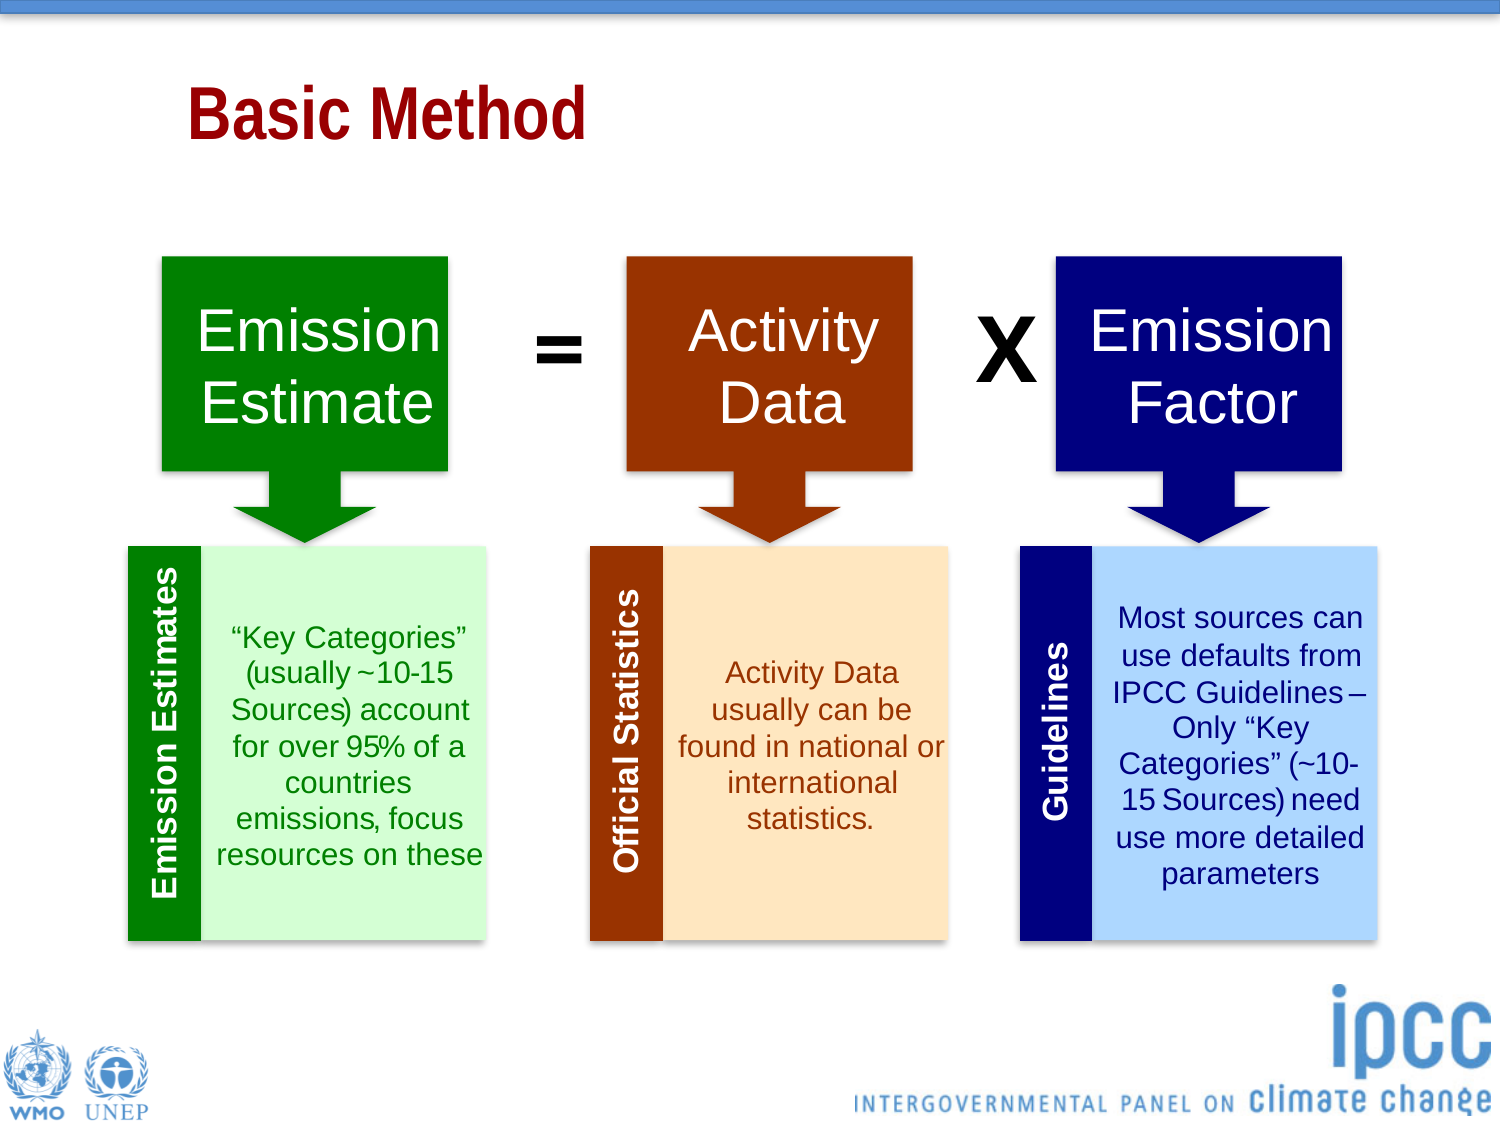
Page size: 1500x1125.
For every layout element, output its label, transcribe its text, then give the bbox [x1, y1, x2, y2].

picture [0, 1027, 153, 1125]
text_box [101, 229, 1396, 961]
title Basic Method [172, 26, 1473, 193]
picture [855, 984, 1491, 1116]
